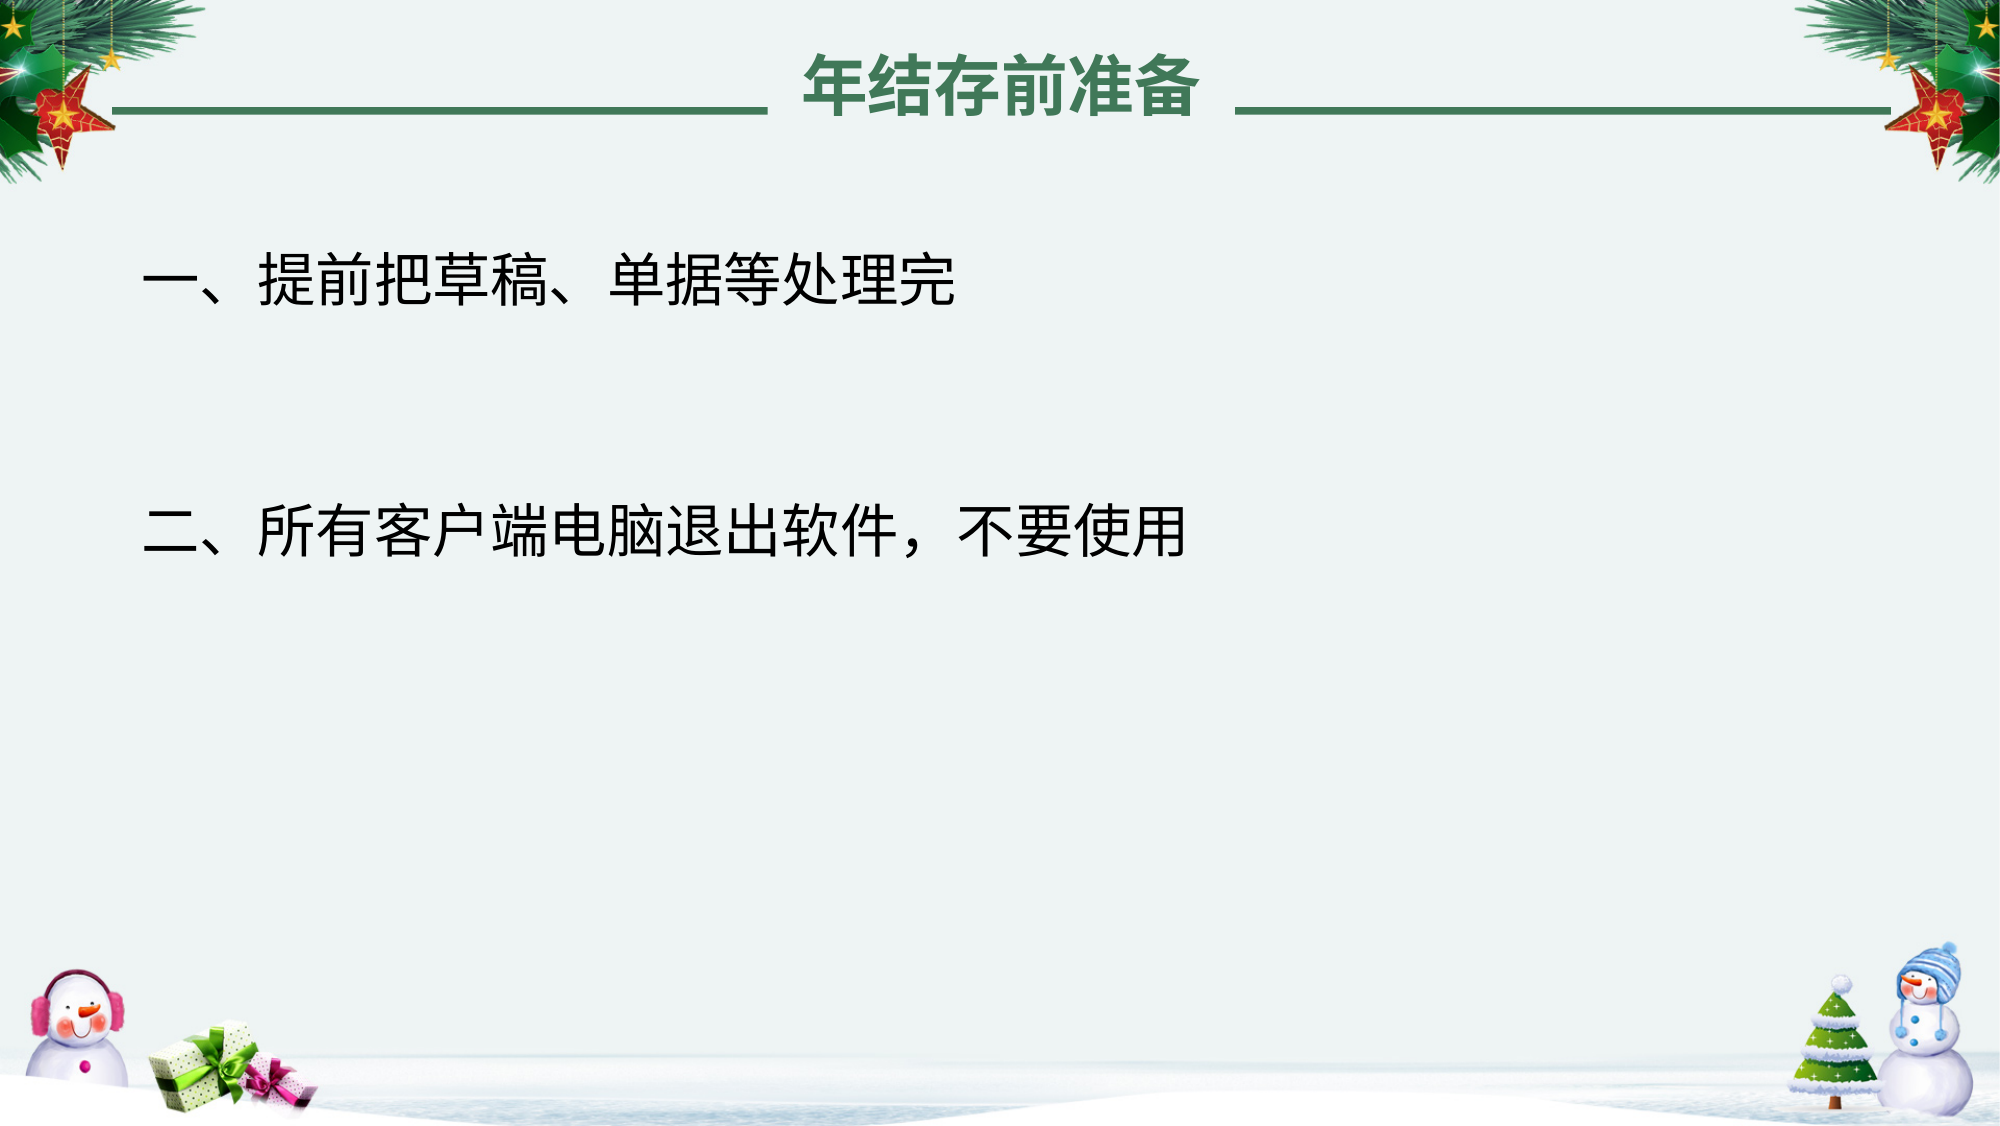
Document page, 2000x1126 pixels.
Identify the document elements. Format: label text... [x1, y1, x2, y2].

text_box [112, 43, 1891, 124]
list 一、提前把草稿、单据等处理完 二、所有客户端电脑退出软件，不要使用 [126, 243, 1600, 852]
picture [0, 0, 2000, 1126]
